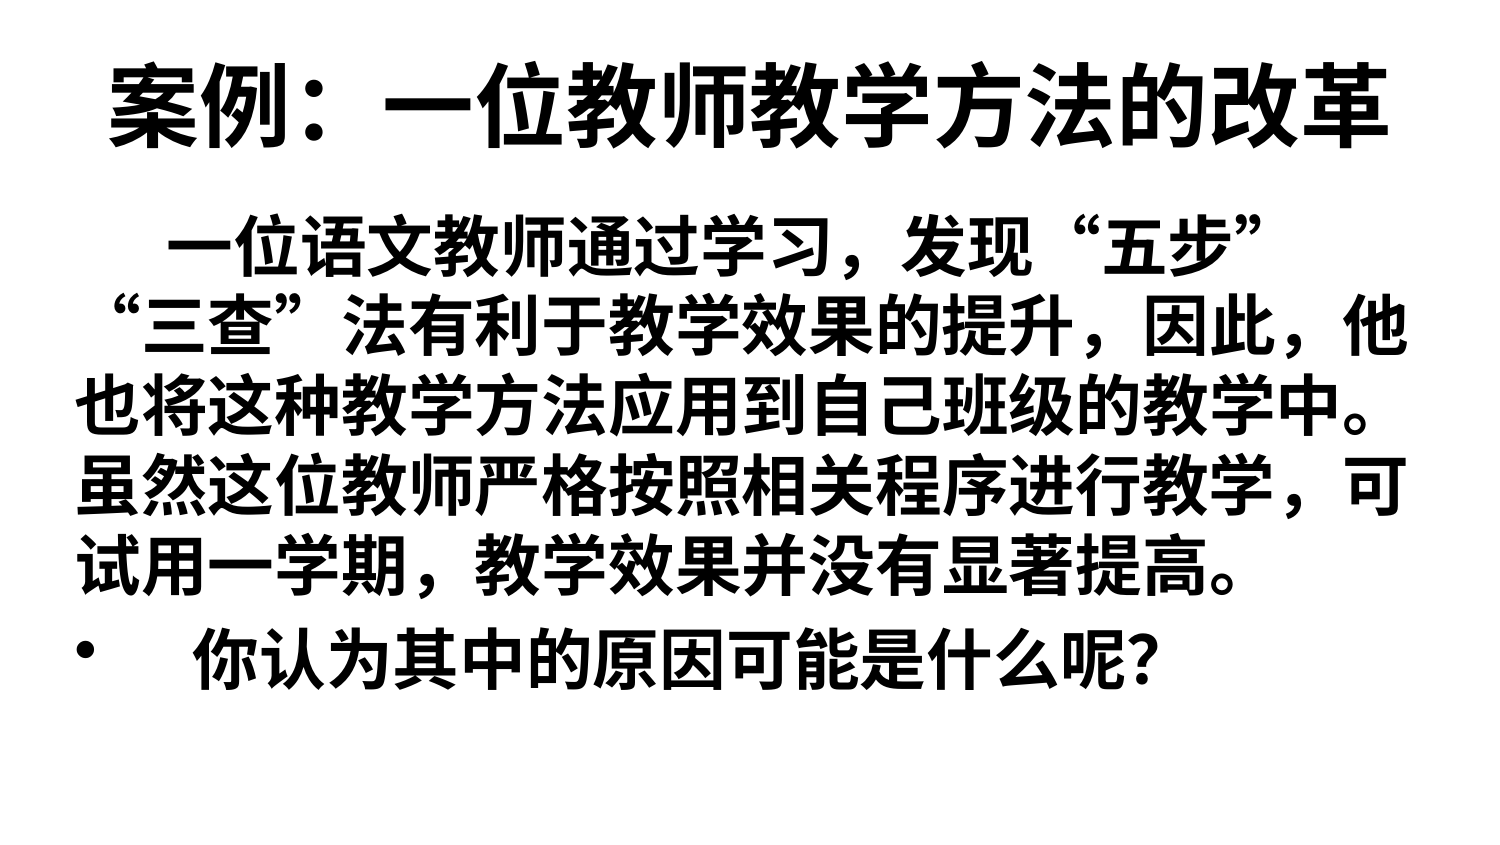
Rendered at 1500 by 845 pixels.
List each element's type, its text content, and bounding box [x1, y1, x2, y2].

title 案例：一位教师教学方法的改革 [74, 33, 1426, 175]
list 一位语文教师通过学习，发现“五步”“三查”法有利于教学效果的提升，因此，他也将这种教学方法应用到自己班级的教学中。虽然这位教师严格按照相关程序进行教学，可试用一学期，教学效果并没有显著提高。 你认为其中的原因可能是什么呢？ [59, 196, 1443, 755]
